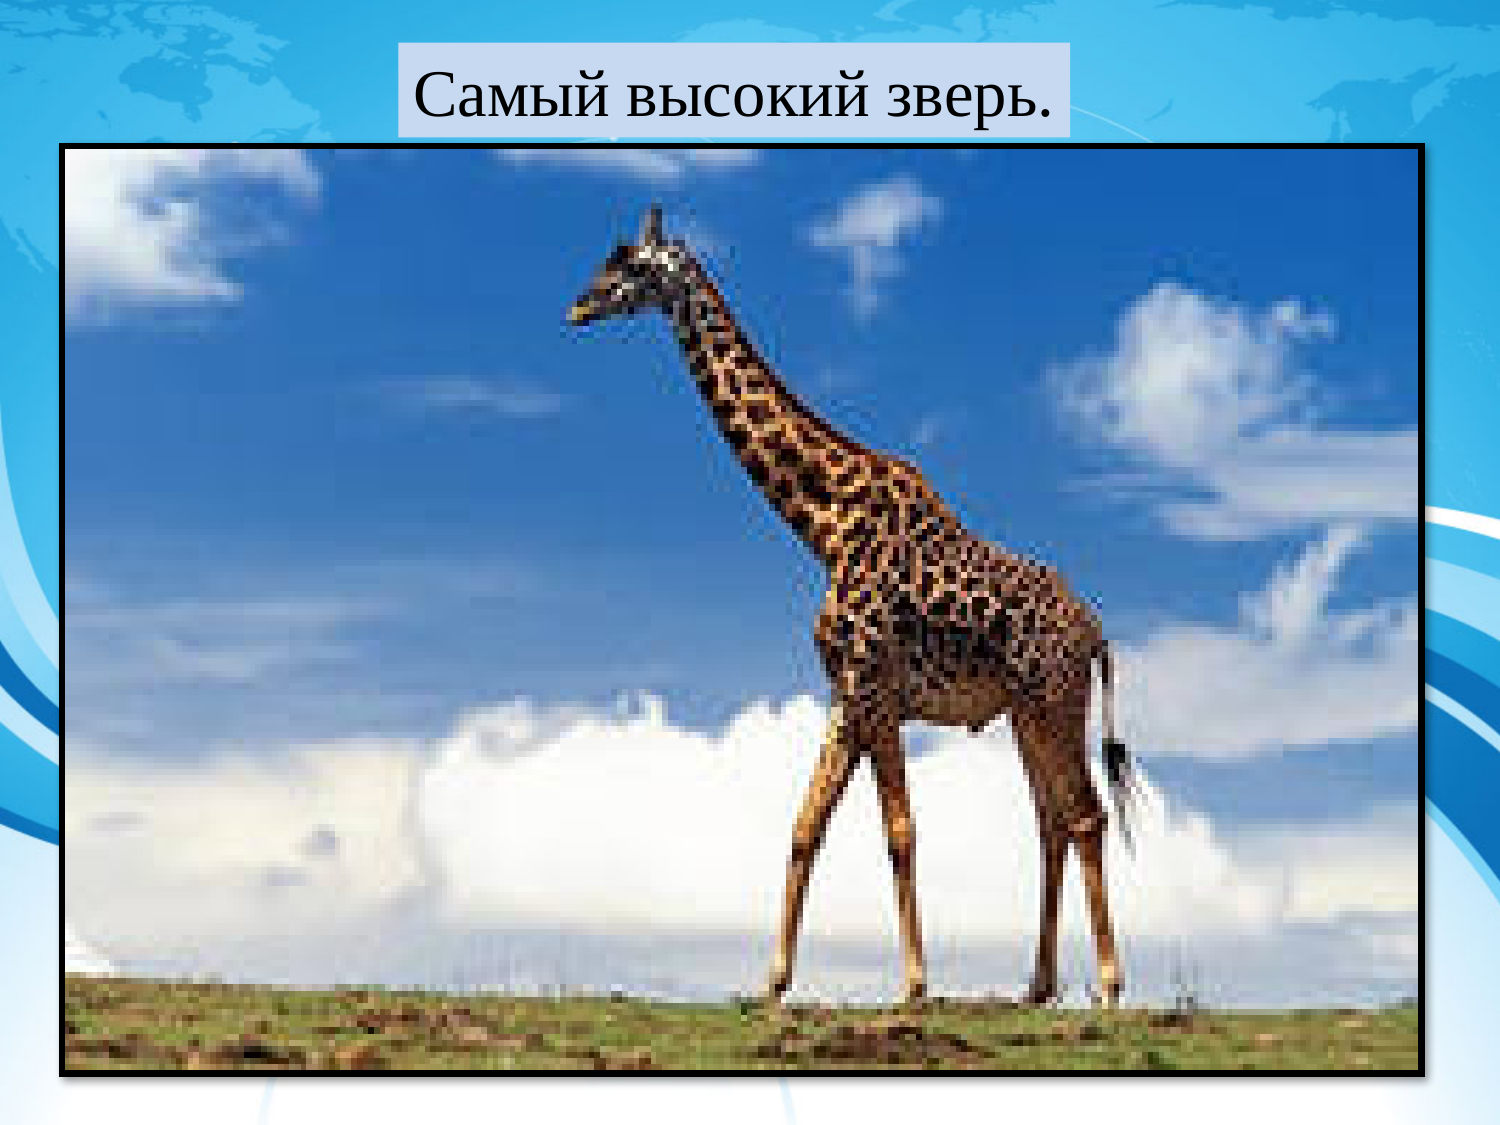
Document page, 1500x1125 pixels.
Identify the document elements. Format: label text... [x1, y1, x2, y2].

picture [0, 0, 1500, 1125]
text_box Самый высокий зверь. [398, 42, 1071, 138]
